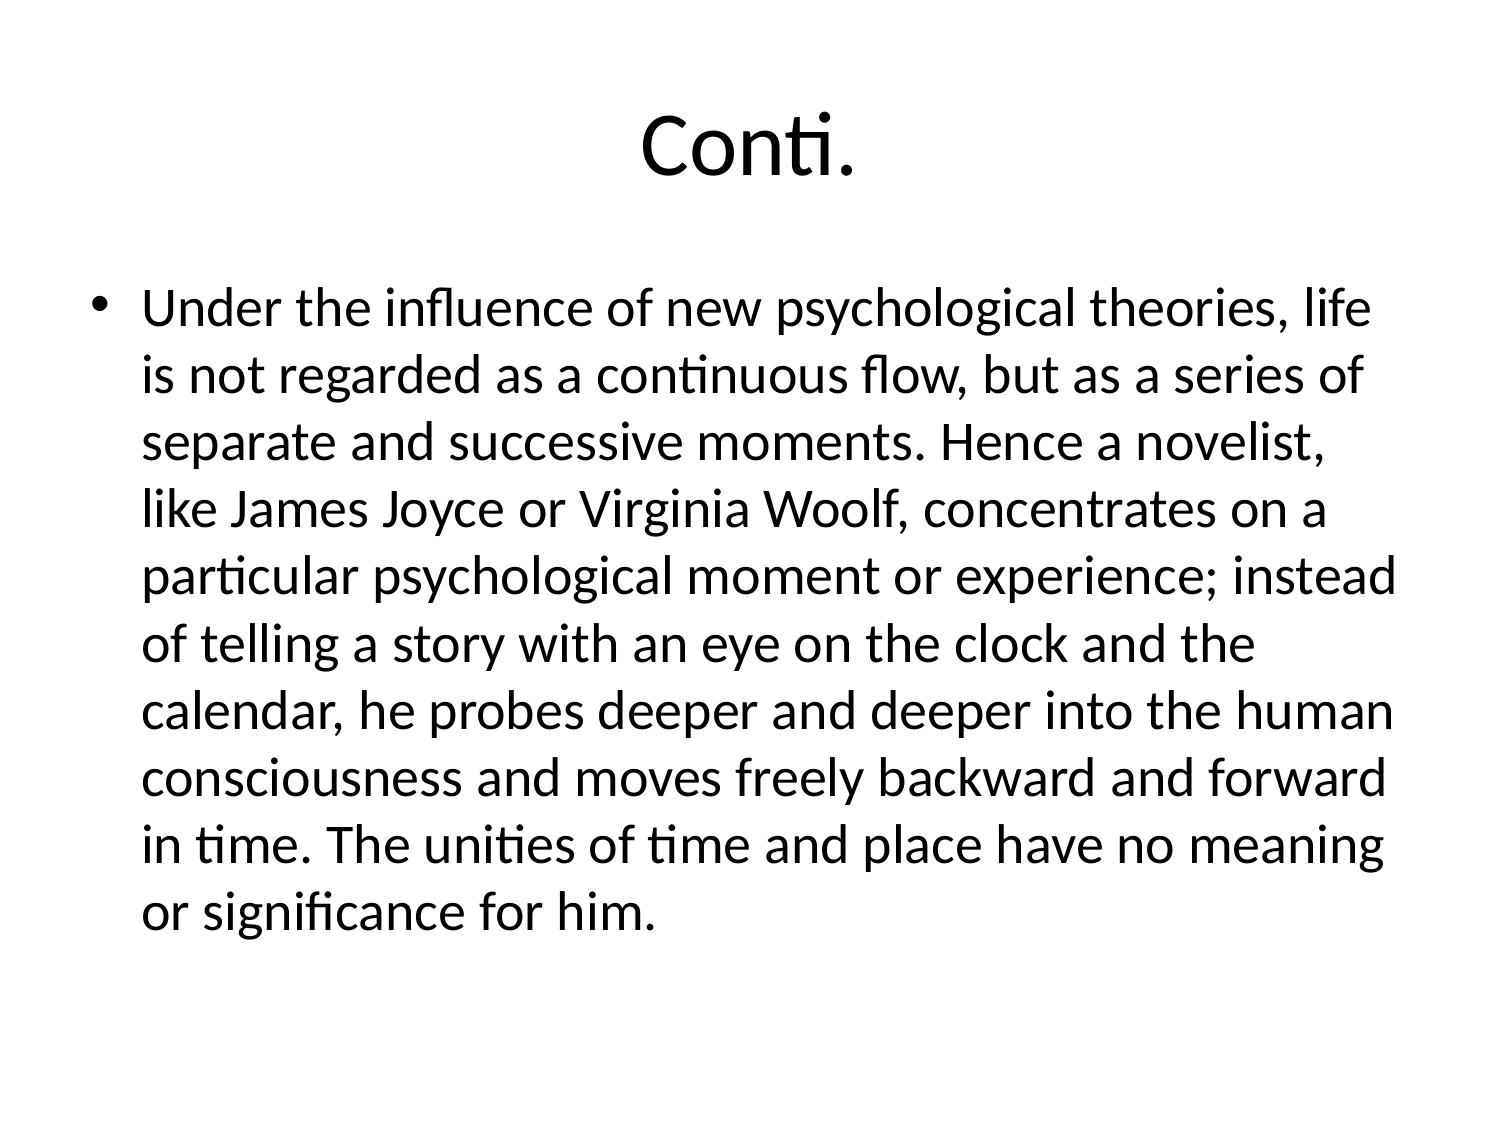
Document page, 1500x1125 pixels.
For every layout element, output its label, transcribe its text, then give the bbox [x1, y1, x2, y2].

title Conti. [75, 45, 1425, 233]
list Under the influence of new psychological theories, life is not regarded as a continuous flow, but as a series of separate and successive moments. Hence a novelist, like James Joyce or Virginia Woolf, concentrates on a particular psychological moment or experience; instead of telling a story with an eye on the clock and the calendar, he probes deeper and deeper into the human consciousness and moves freely backward and forward in time. The unities of time and place have no meaning or significance for him. [75, 262, 1425, 1005]
